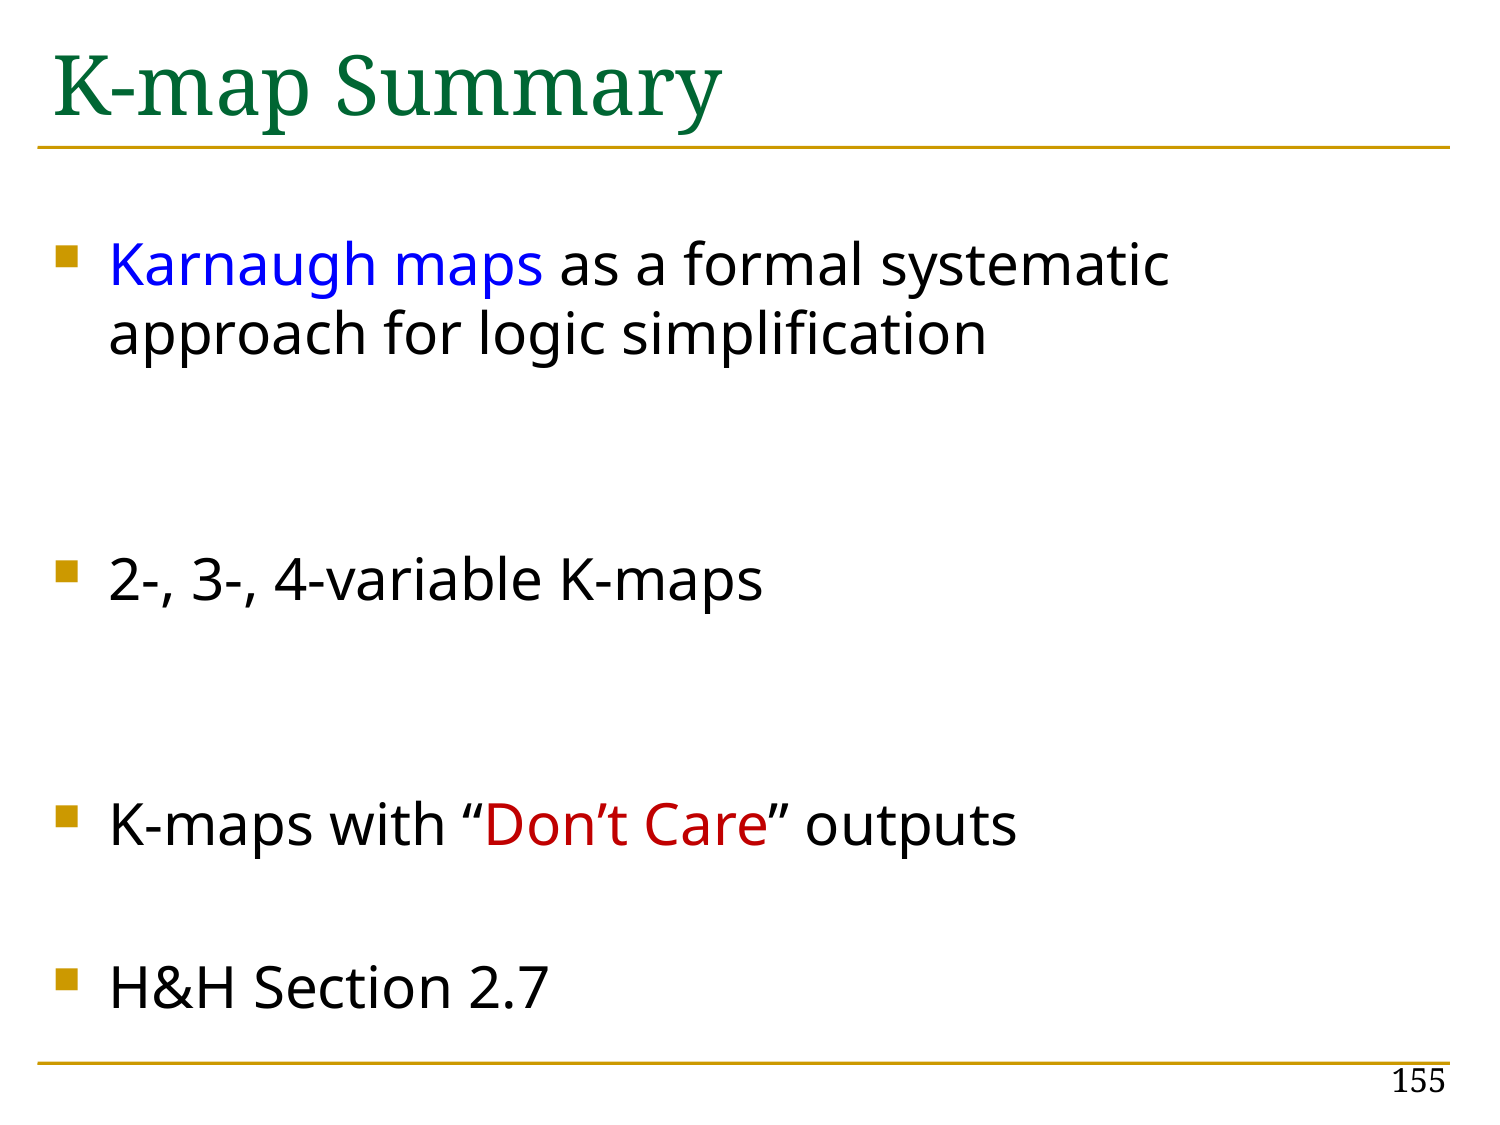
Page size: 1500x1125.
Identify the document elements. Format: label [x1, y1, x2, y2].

slide_number [1111, 1036, 1462, 1112]
list [37, 147, 1450, 1007]
title [37, 24, 1450, 147]
